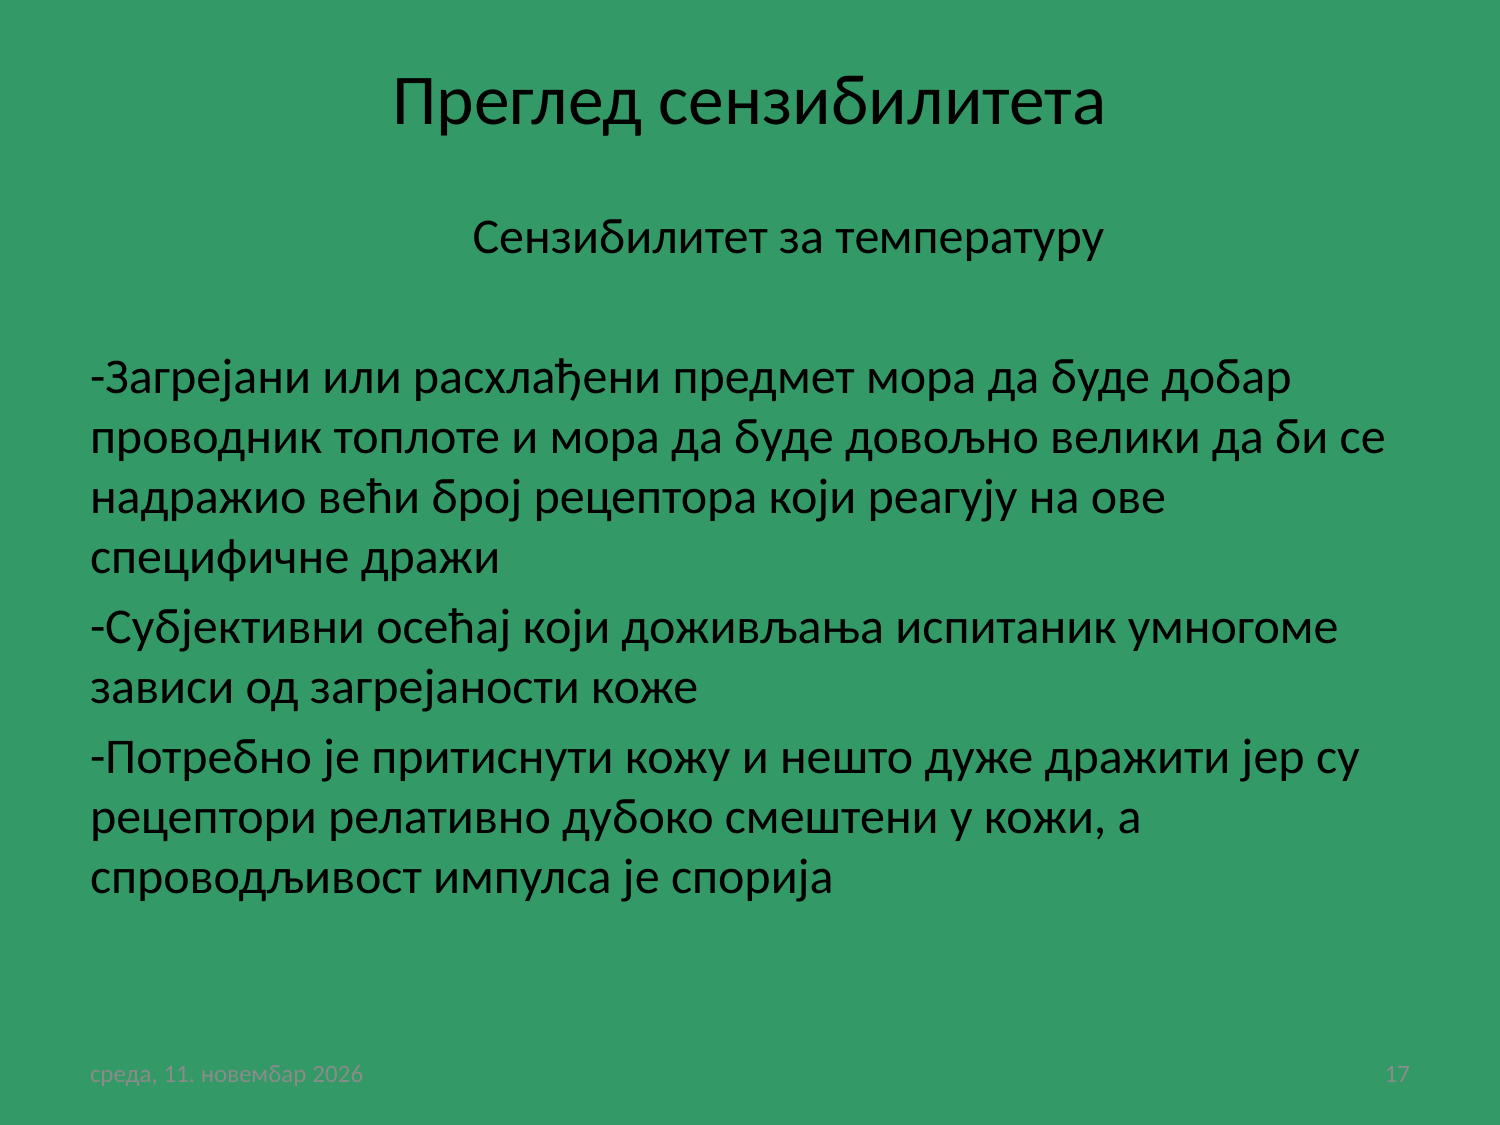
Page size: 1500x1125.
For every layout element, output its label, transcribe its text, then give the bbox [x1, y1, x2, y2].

list Сензибилитет за температуру -Загрејани или расхлађени предмет мора да буде добар проводник топлоте и мора да буде довољно велики да би се надражио већи број рецептора који реагују на ове специфичне дражи -Субјективни осећај који доживљања испитаник умногоме зависи од загрејаности коже -Потребно је притиснути кожу и нешто дуже дражити јер су рецептори релативно дубоко смештени у кожи, а спроводљивост импулса је спорија [75, 196, 1425, 1047]
slide_number 17 [1074, 1042, 1425, 1103]
slide_number субота, 30. јануар 2021 [75, 1042, 425, 1103]
title Преглед сензибилитета [75, 45, 1425, 196]
